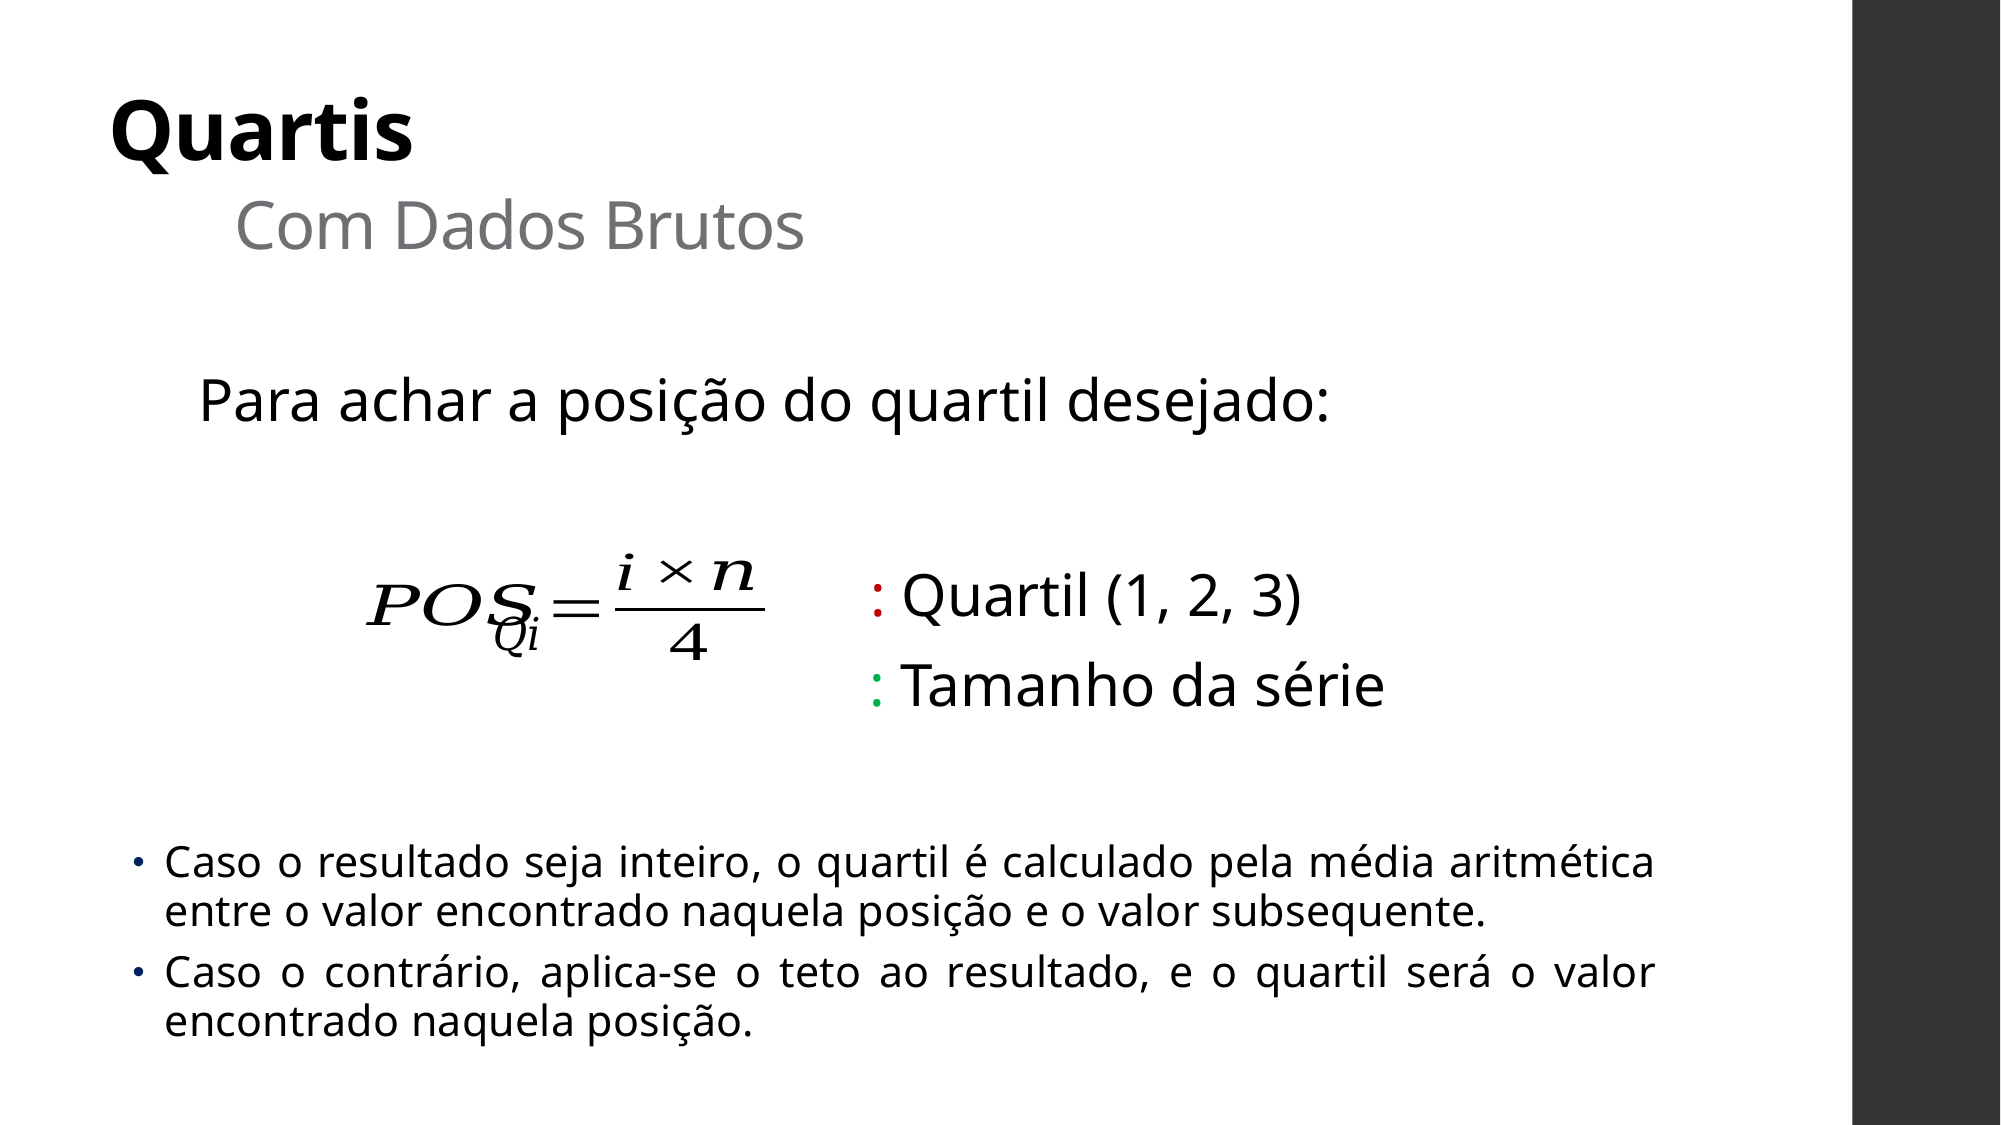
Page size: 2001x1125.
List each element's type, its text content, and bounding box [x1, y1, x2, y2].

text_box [834, 549, 1423, 727]
title Quartis Com Dados Brutos [94, 152, 1674, 376]
list Para achar a posição do quartil desejado: [183, 360, 1740, 516]
text_box Caso o resultado seja inteiro, o quartil é calculado pela média aritmética entre o valor encontrado naquela posição e o valor subsequente. Caso o contrário, aplica-se o teto ao resultado, e o quartil será o valor encontrado naquela posição. [117, 830, 1674, 1102]
